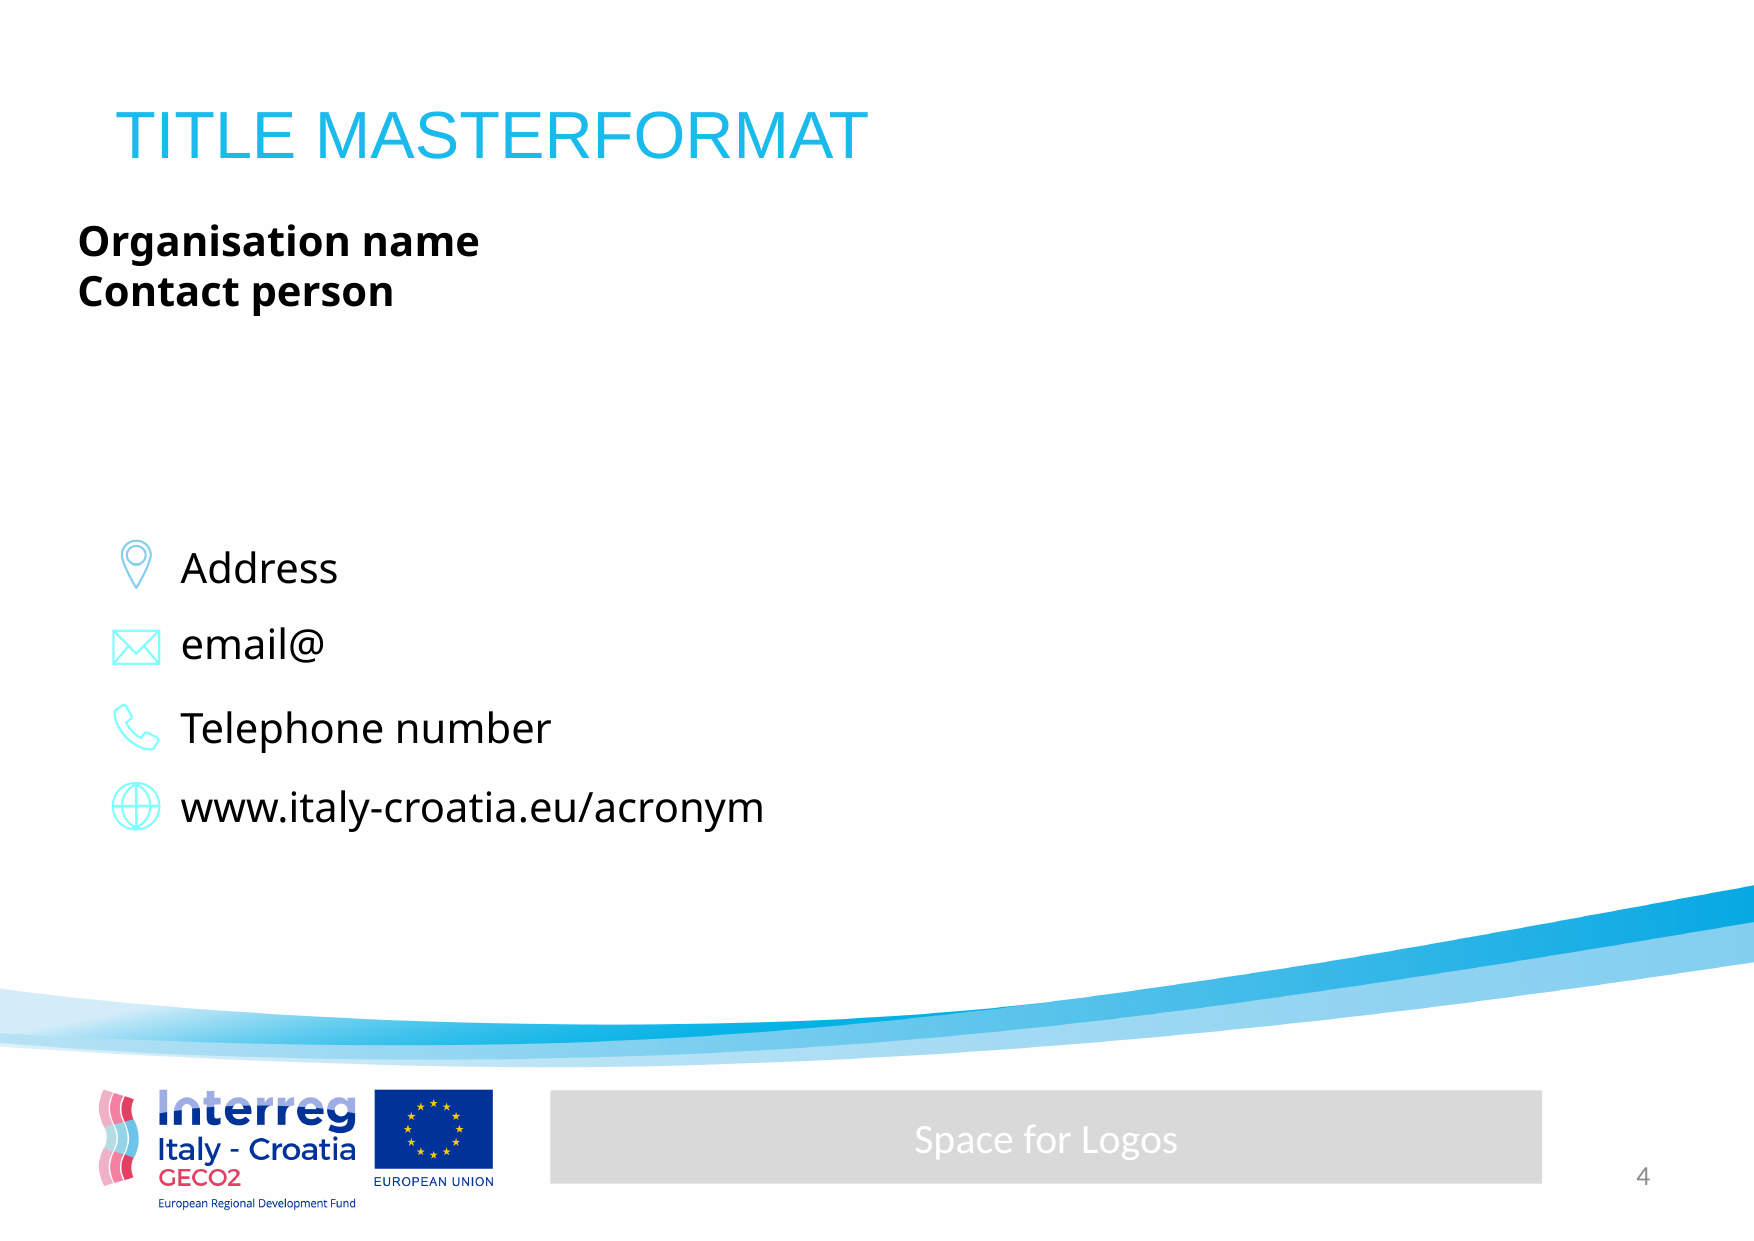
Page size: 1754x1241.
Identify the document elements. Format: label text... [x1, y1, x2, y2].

text_box TITLE MASTERFORMAT [97, 83, 1656, 181]
picture [0, 0, 1754, 1241]
slide_number 4 [1607, 1141, 1666, 1208]
text_box Space for Logos [549, 1089, 1543, 1185]
text_box email@ [165, 610, 1194, 676]
text_box Address [165, 534, 1194, 600]
text_box Organisation name Contact person [62, 206, 496, 322]
text_box www.italy-croatia.eu/acronym [165, 772, 1194, 838]
text_box Telephone number [165, 694, 1194, 760]
